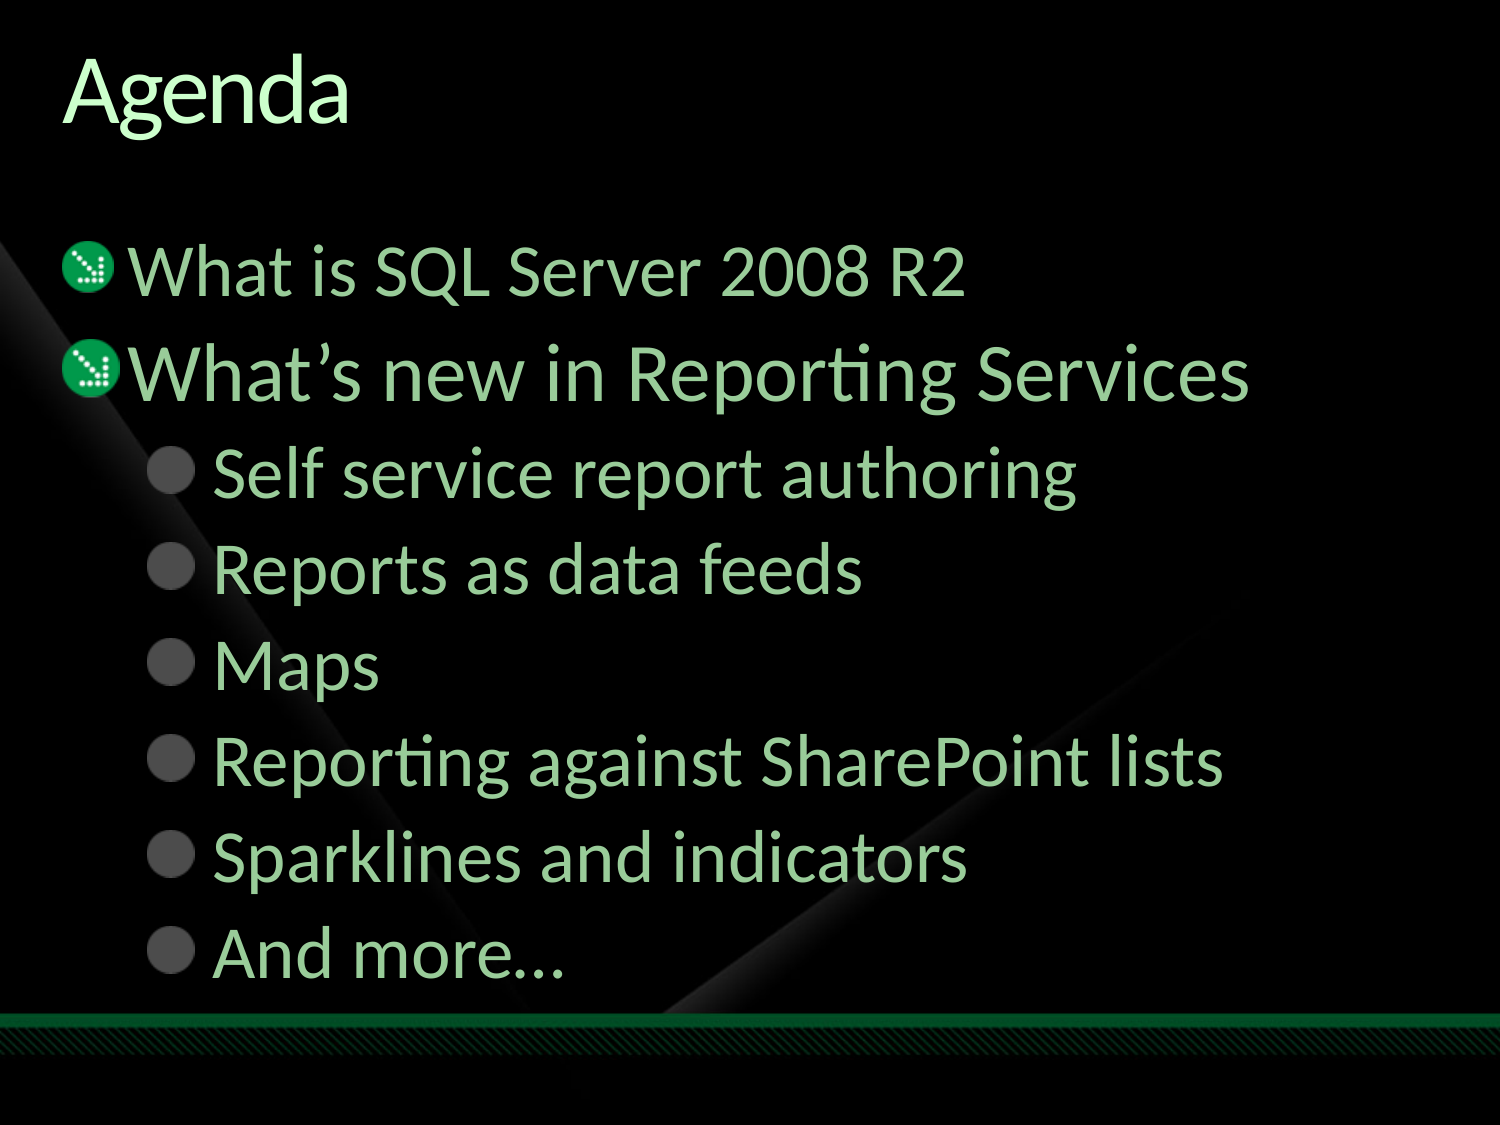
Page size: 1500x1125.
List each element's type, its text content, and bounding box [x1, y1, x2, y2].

list What is SQL Server 2008 R2 What’s new in Reporting Services Self service report authoring Reports as data feeds Maps Reporting against SharePoint lists Sparklines and indicators And more… [62, 231, 1438, 595]
picture [0, 0, 1500, 1125]
title Agenda [62, 37, 1438, 147]
